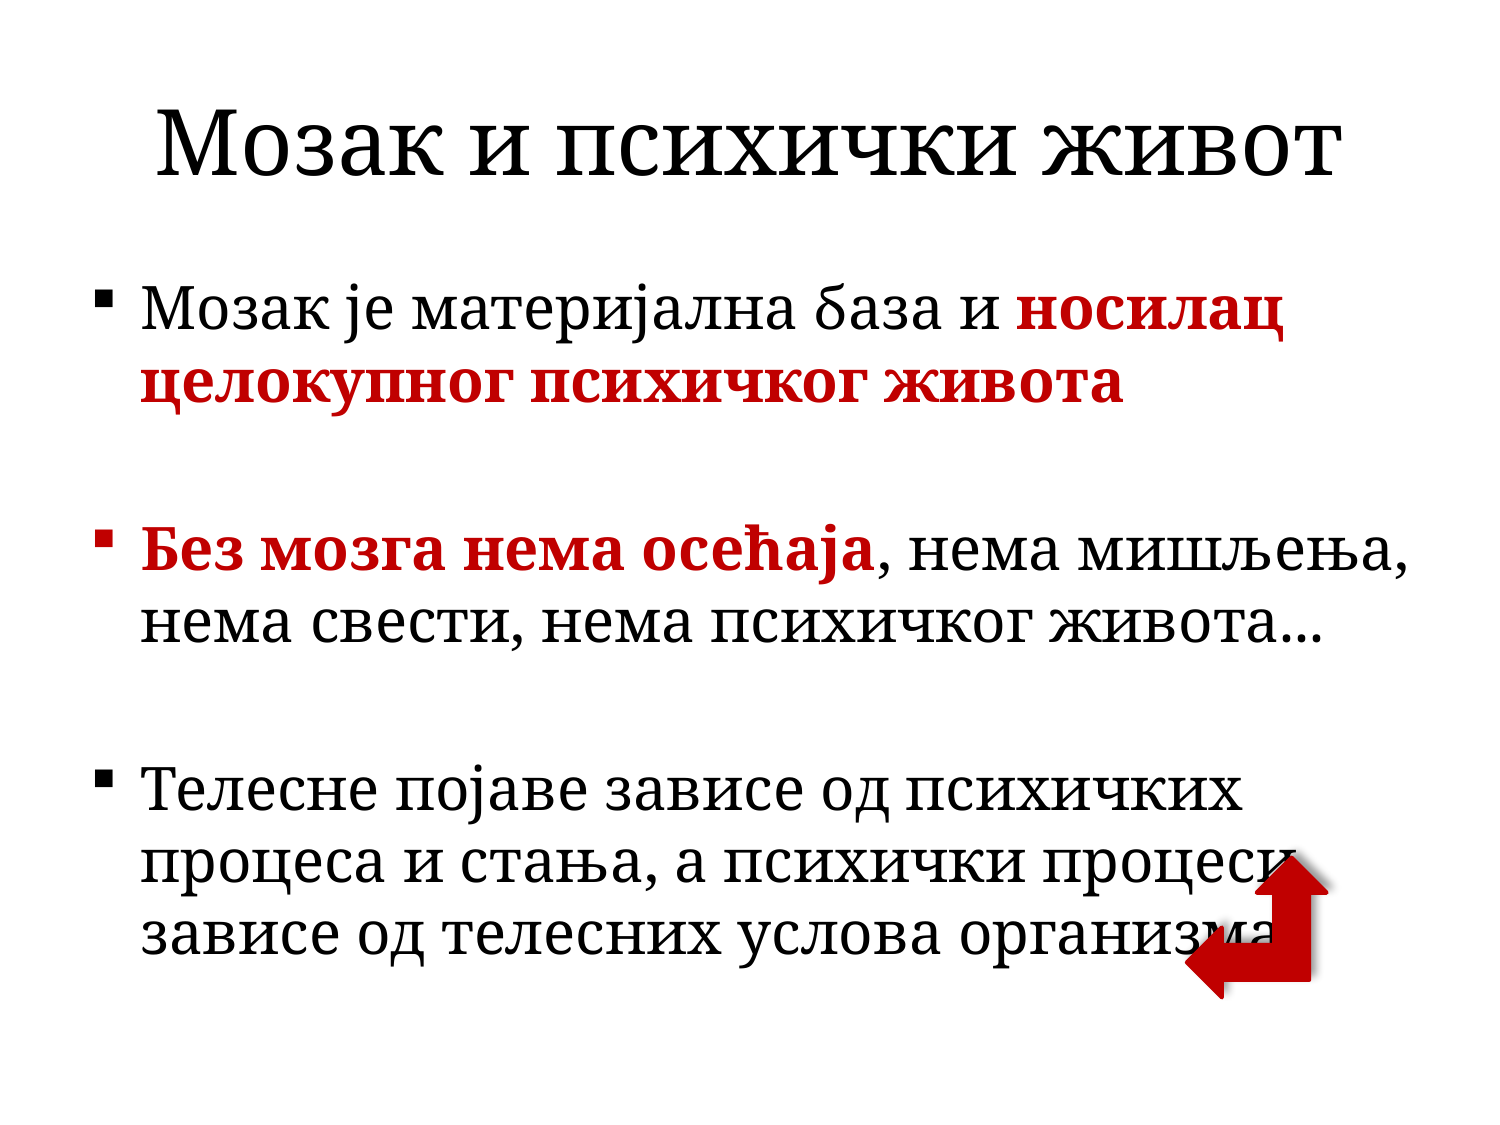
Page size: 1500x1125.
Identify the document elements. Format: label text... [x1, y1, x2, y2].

list Мозак је материјална база и носилац целокупног психичког живота Без мозга нема осећаја, нема мишљења, нема свести, нема психичког живота... Телесне појаве зависе од психичких процеса и стања, а психички процеси зависе од телесних услова организма [74, 262, 1426, 1006]
title Мозак и психички живот [74, 44, 1426, 233]
text_box [1184, 855, 1329, 1000]
